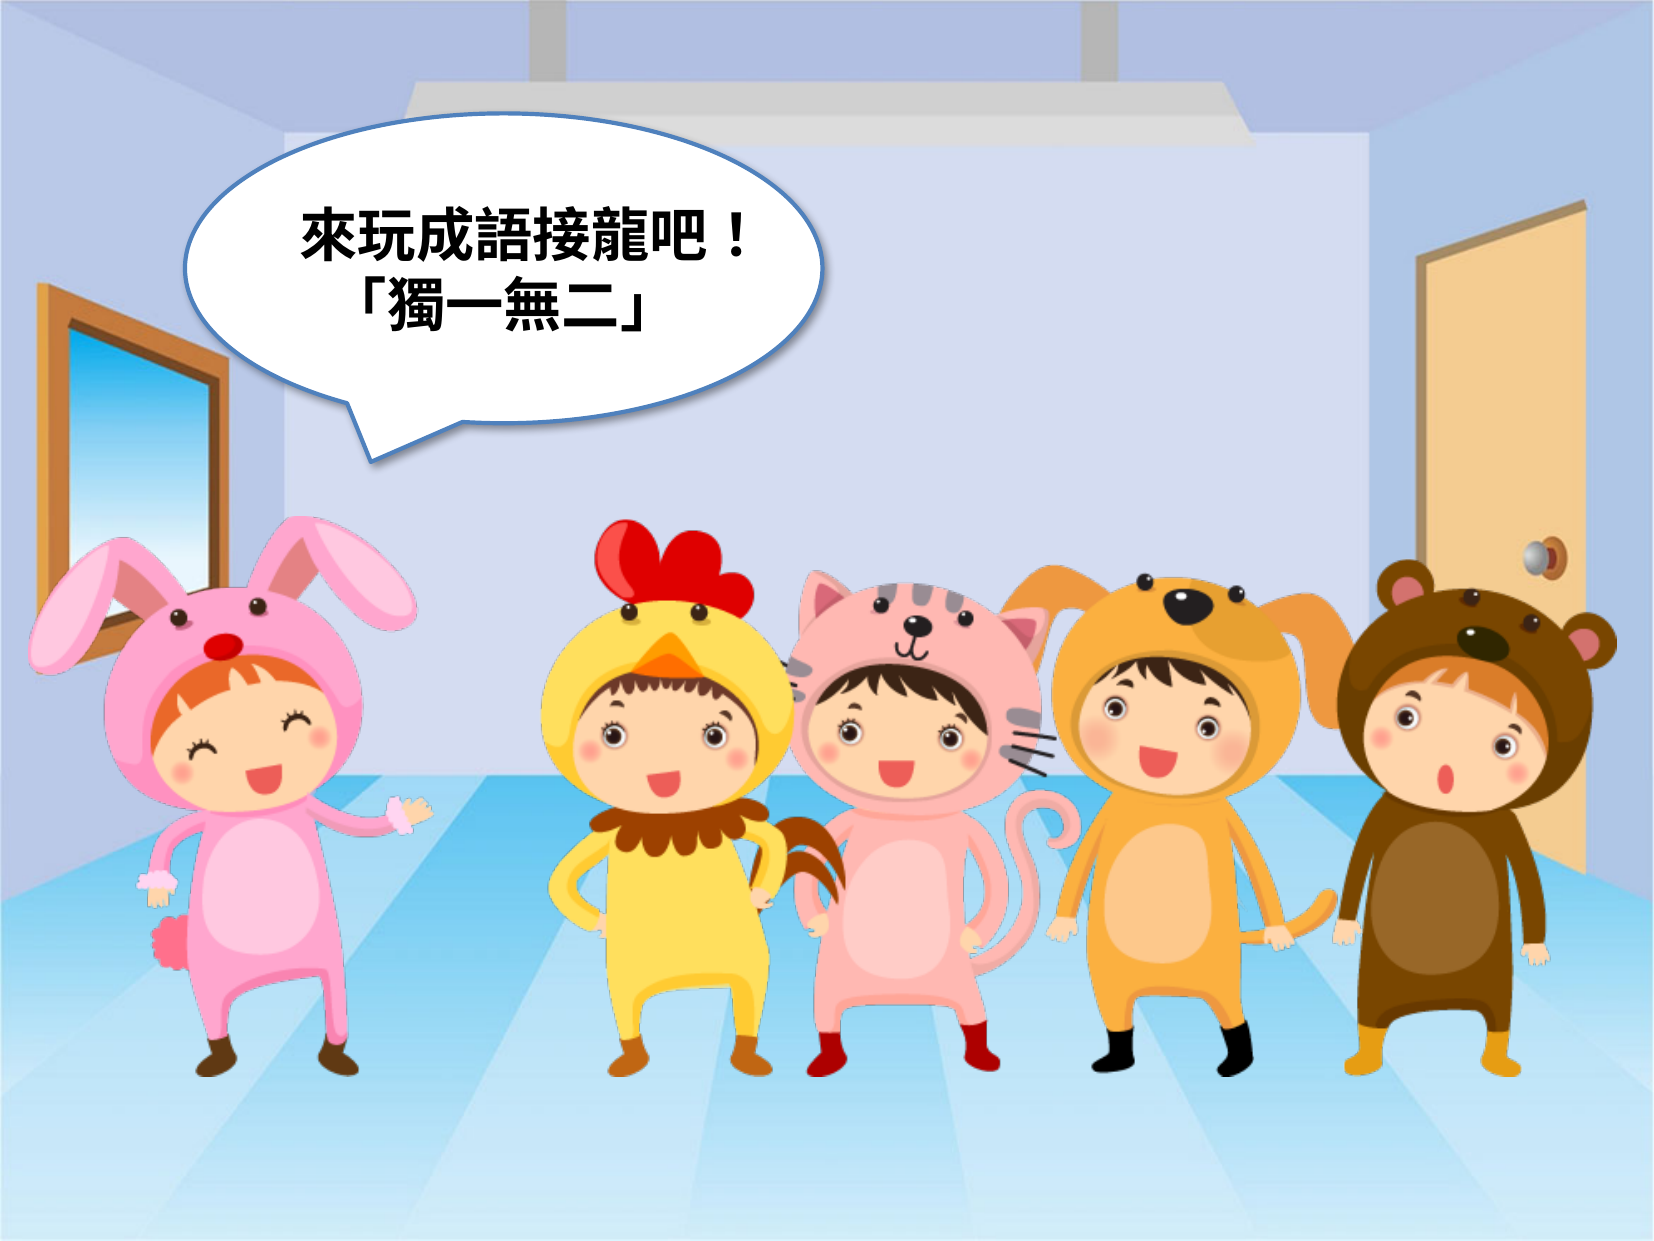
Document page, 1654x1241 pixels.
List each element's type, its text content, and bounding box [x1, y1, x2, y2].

text_box 來玩成語接龍吧！ 「獨一無二」 [182, 111, 825, 464]
picture [0, 0, 1654, 1241]
